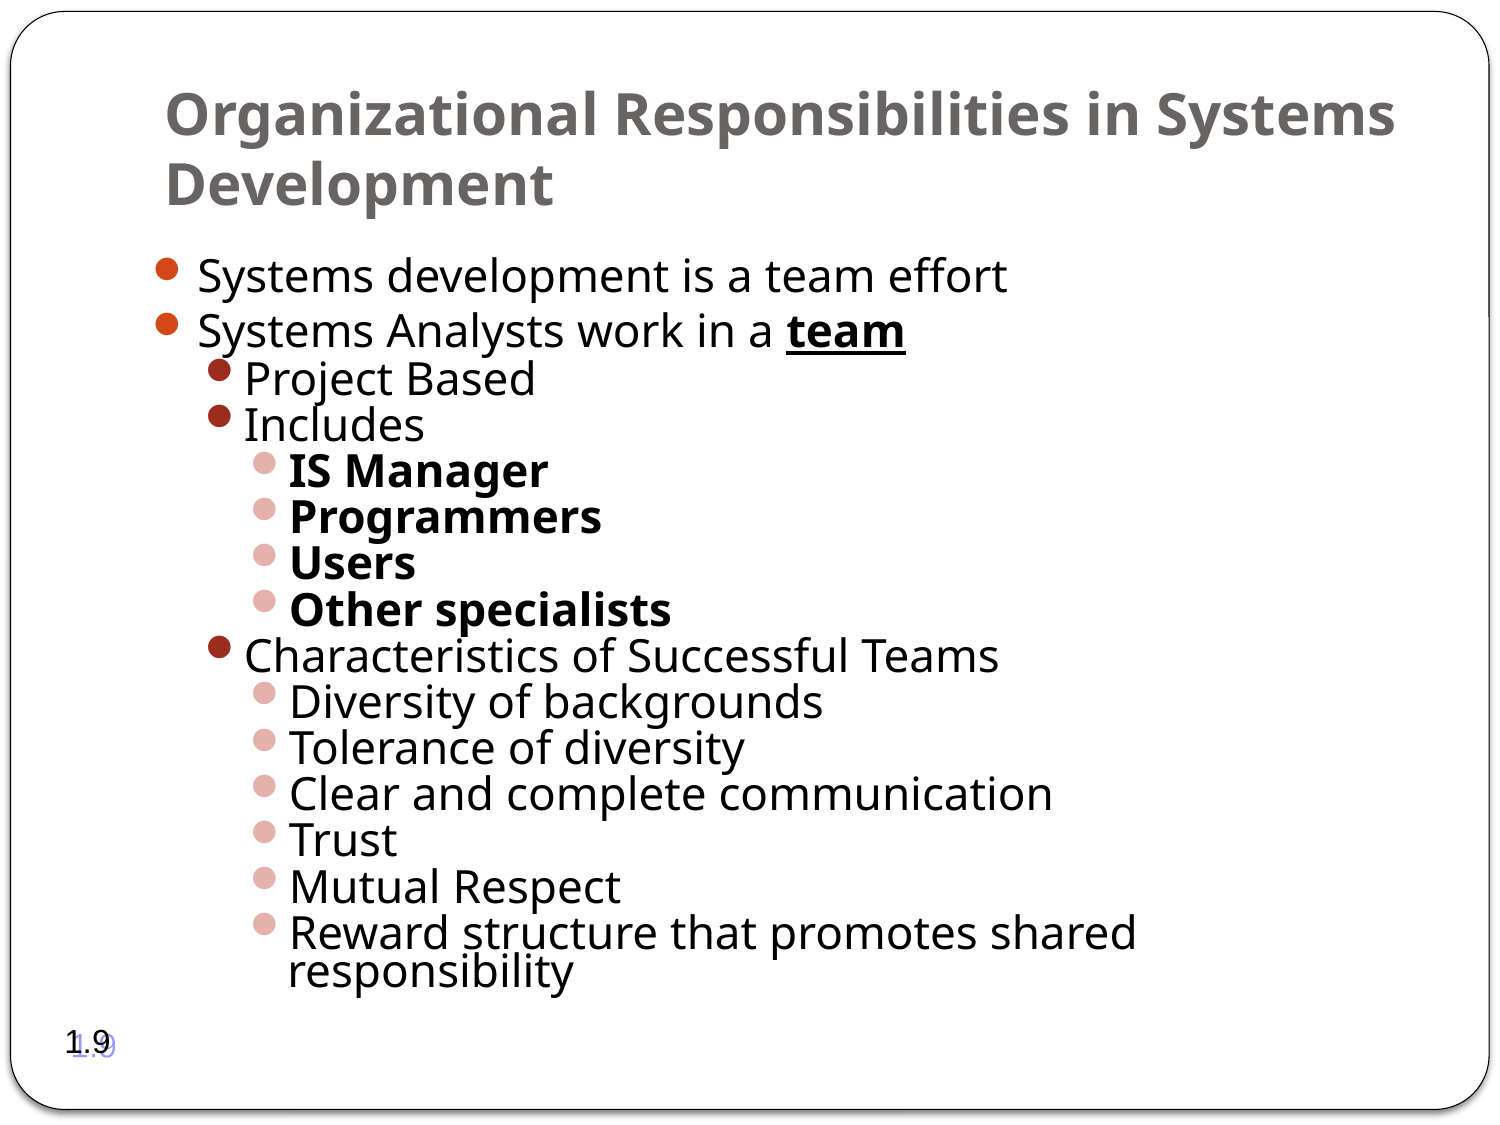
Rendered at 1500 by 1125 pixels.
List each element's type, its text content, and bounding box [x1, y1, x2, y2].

list Systems development is a team effort Systems Analysts work in a team Project Based Includes IS Manager Programmers Users Other specialists Characteristics of Successful Teams Diversity of backgrounds Tolerance of diversity Clear and complete communication Trust Mutual Respect Reward structure that promotes shared responsibility [137, 249, 1413, 1013]
title Organizational Responsibilities in Systems Development [150, 45, 1425, 233]
text_box 1.9 [37, 1012, 138, 1107]
